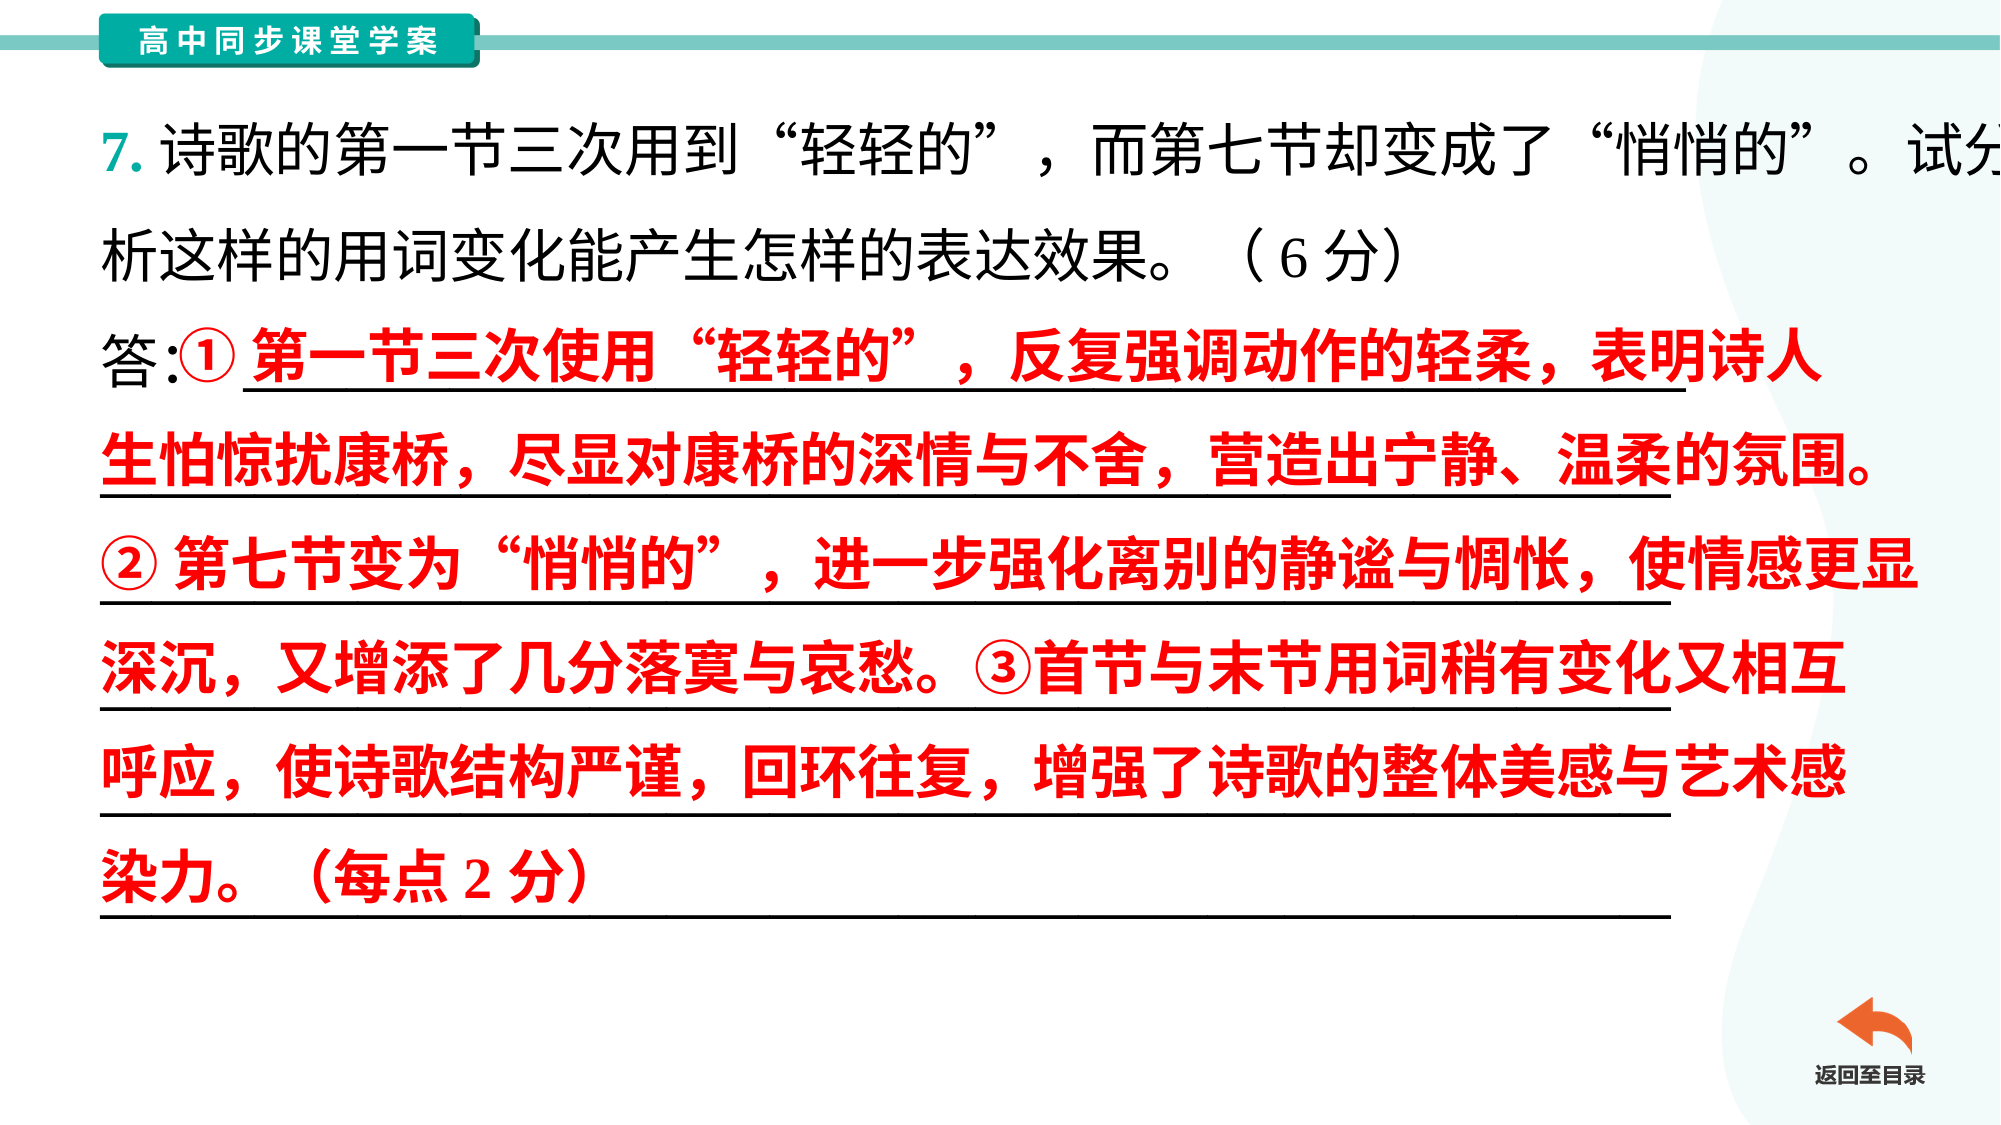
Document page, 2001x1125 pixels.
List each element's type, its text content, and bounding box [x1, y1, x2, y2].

text_box 7.诗歌的第一节三次用到“轻轻的”，而第七节却变成了“悄悄的”。试分 析这样的用词变化能产生怎样的表达效果。（6分） 答： ________________________________________________________ _____________________________________________________________ _____________________________________________________________ _____________________________________________________________ _____________________________________________________________ _____________________________________________________________ [100, 898, 1899, 907]
text_box 7.诗歌的第一节三次用到“轻轻的”，而第七节却变成了“悄悄的”。试分 析这样的用词变化能产生怎样的表达效果。（6分） 答： ________________________________________________________ _____________________________________________________________ _____________________________________________________________ _____________________________________________________________ _____________________________________________________________ _____________________________________________________________ [100, 76, 1899, 284]
picture [0, 0, 2000, 1125]
text_box ①第一节三次使用“轻轻的”，反复强调动作的轻柔，表明诗人 生怕惊扰康桥，尽显对康桥的深情与不舍，营造出宁静、温柔的氛围。 ②第七节变为“悄悄的”，进一步强化离别的静谧与惆怅，使情感更显 深沉，又增添了几分落寞与哀愁。③首节与末节用词稍有变化又相互 呼应，使诗歌结构严谨，回环往复，增强了诗歌的整体美感与艺术感 染力。（每点2分） [100, 284, 1899, 898]
